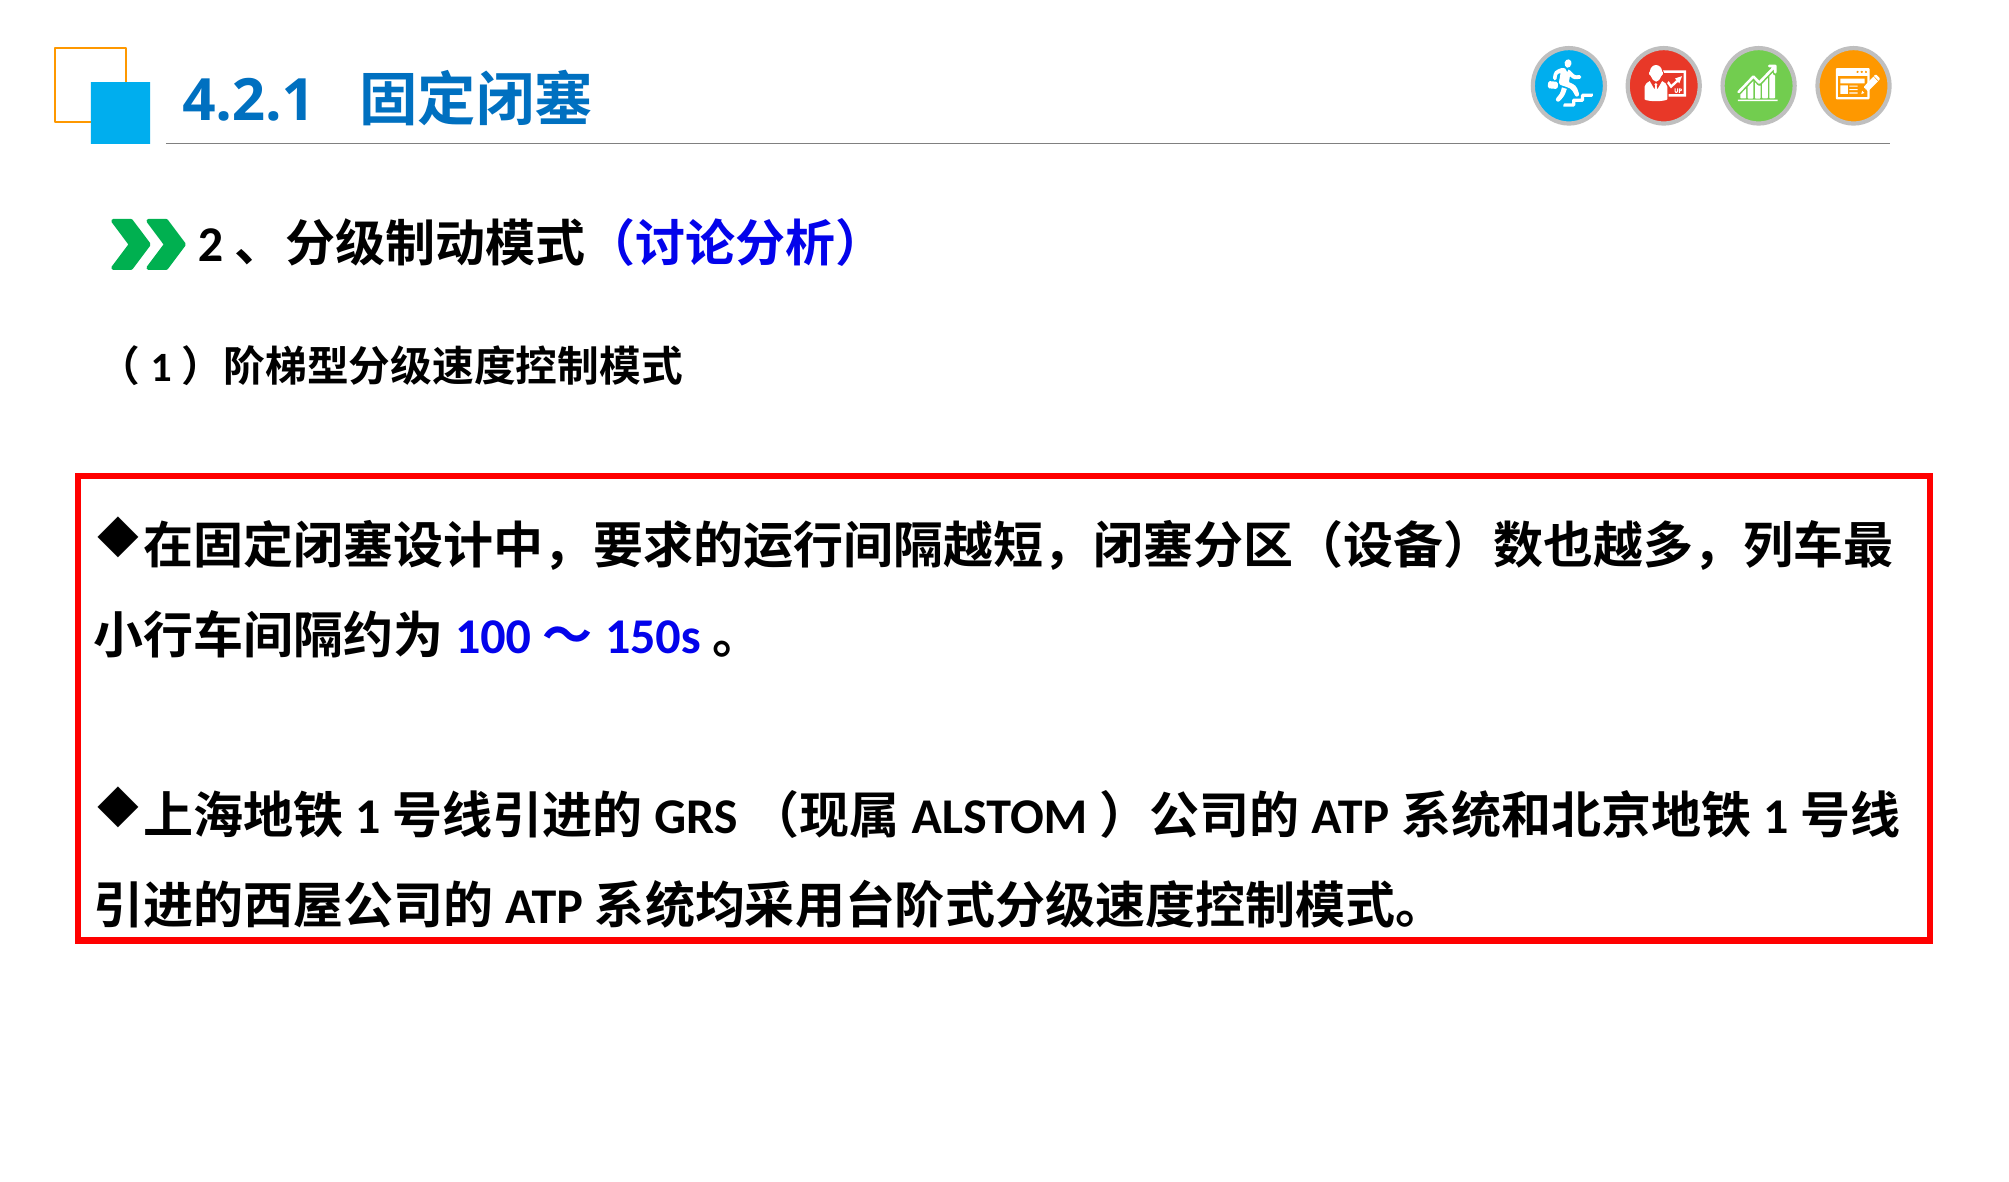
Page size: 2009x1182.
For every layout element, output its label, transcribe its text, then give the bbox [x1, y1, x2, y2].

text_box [113, 203, 900, 280]
text_box 4.2.1 固定闭塞 [161, 51, 614, 142]
text_box （1）阶梯型分级速度控制模式 [84, 332, 698, 398]
text_box 在固定闭塞设计中，要求的运行间隔越短，闭塞分区（设备）数也越多，列车最小行车间隔约为100～150s。 上海地铁1号线引进的GRS（现属ALSTOM）公司的ATP系统和北京地铁1号线引进的西屋公司的ATP系统均采用台阶式分级速度控制模式。 [78, 475, 1930, 941]
